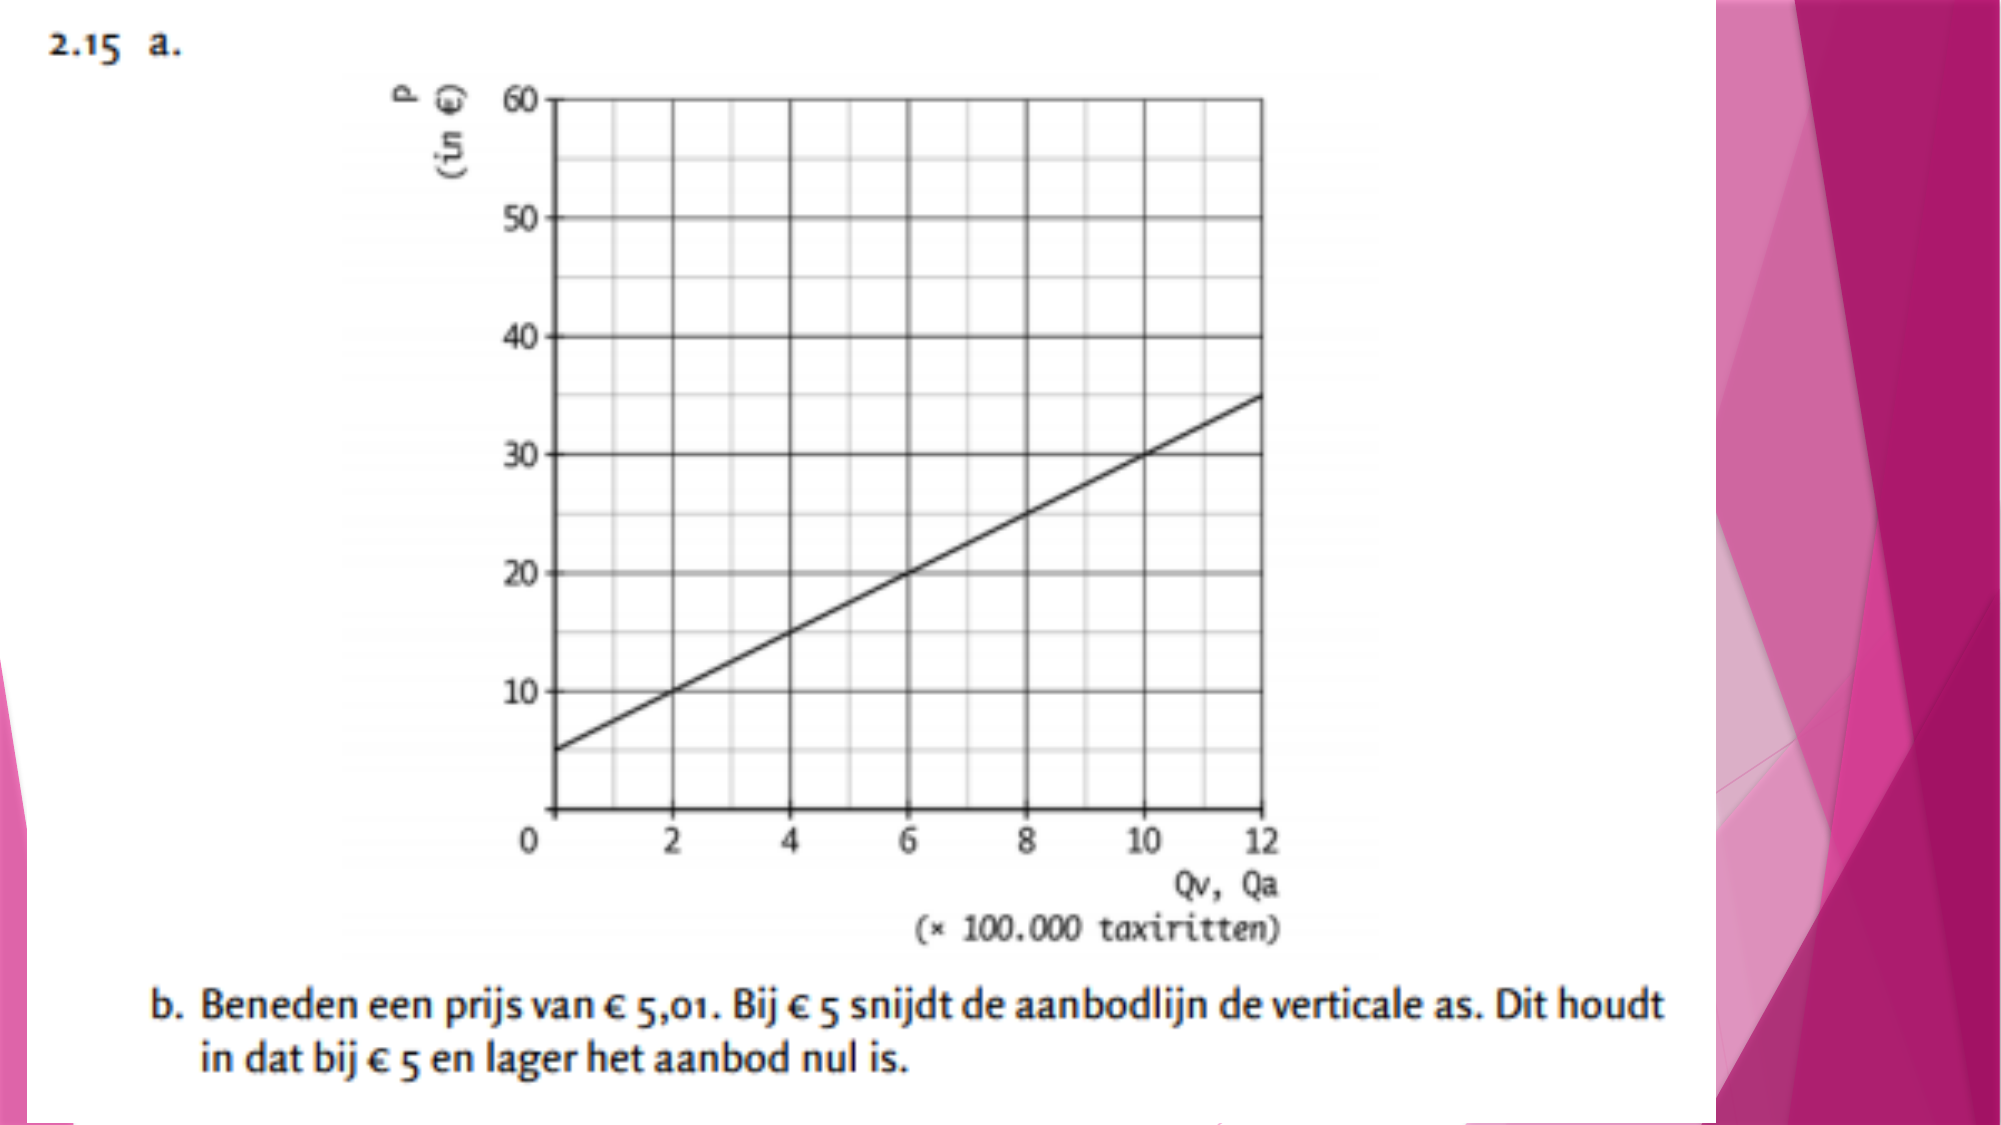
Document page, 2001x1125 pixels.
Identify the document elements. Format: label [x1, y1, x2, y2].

picture [26, 0, 1716, 1124]
